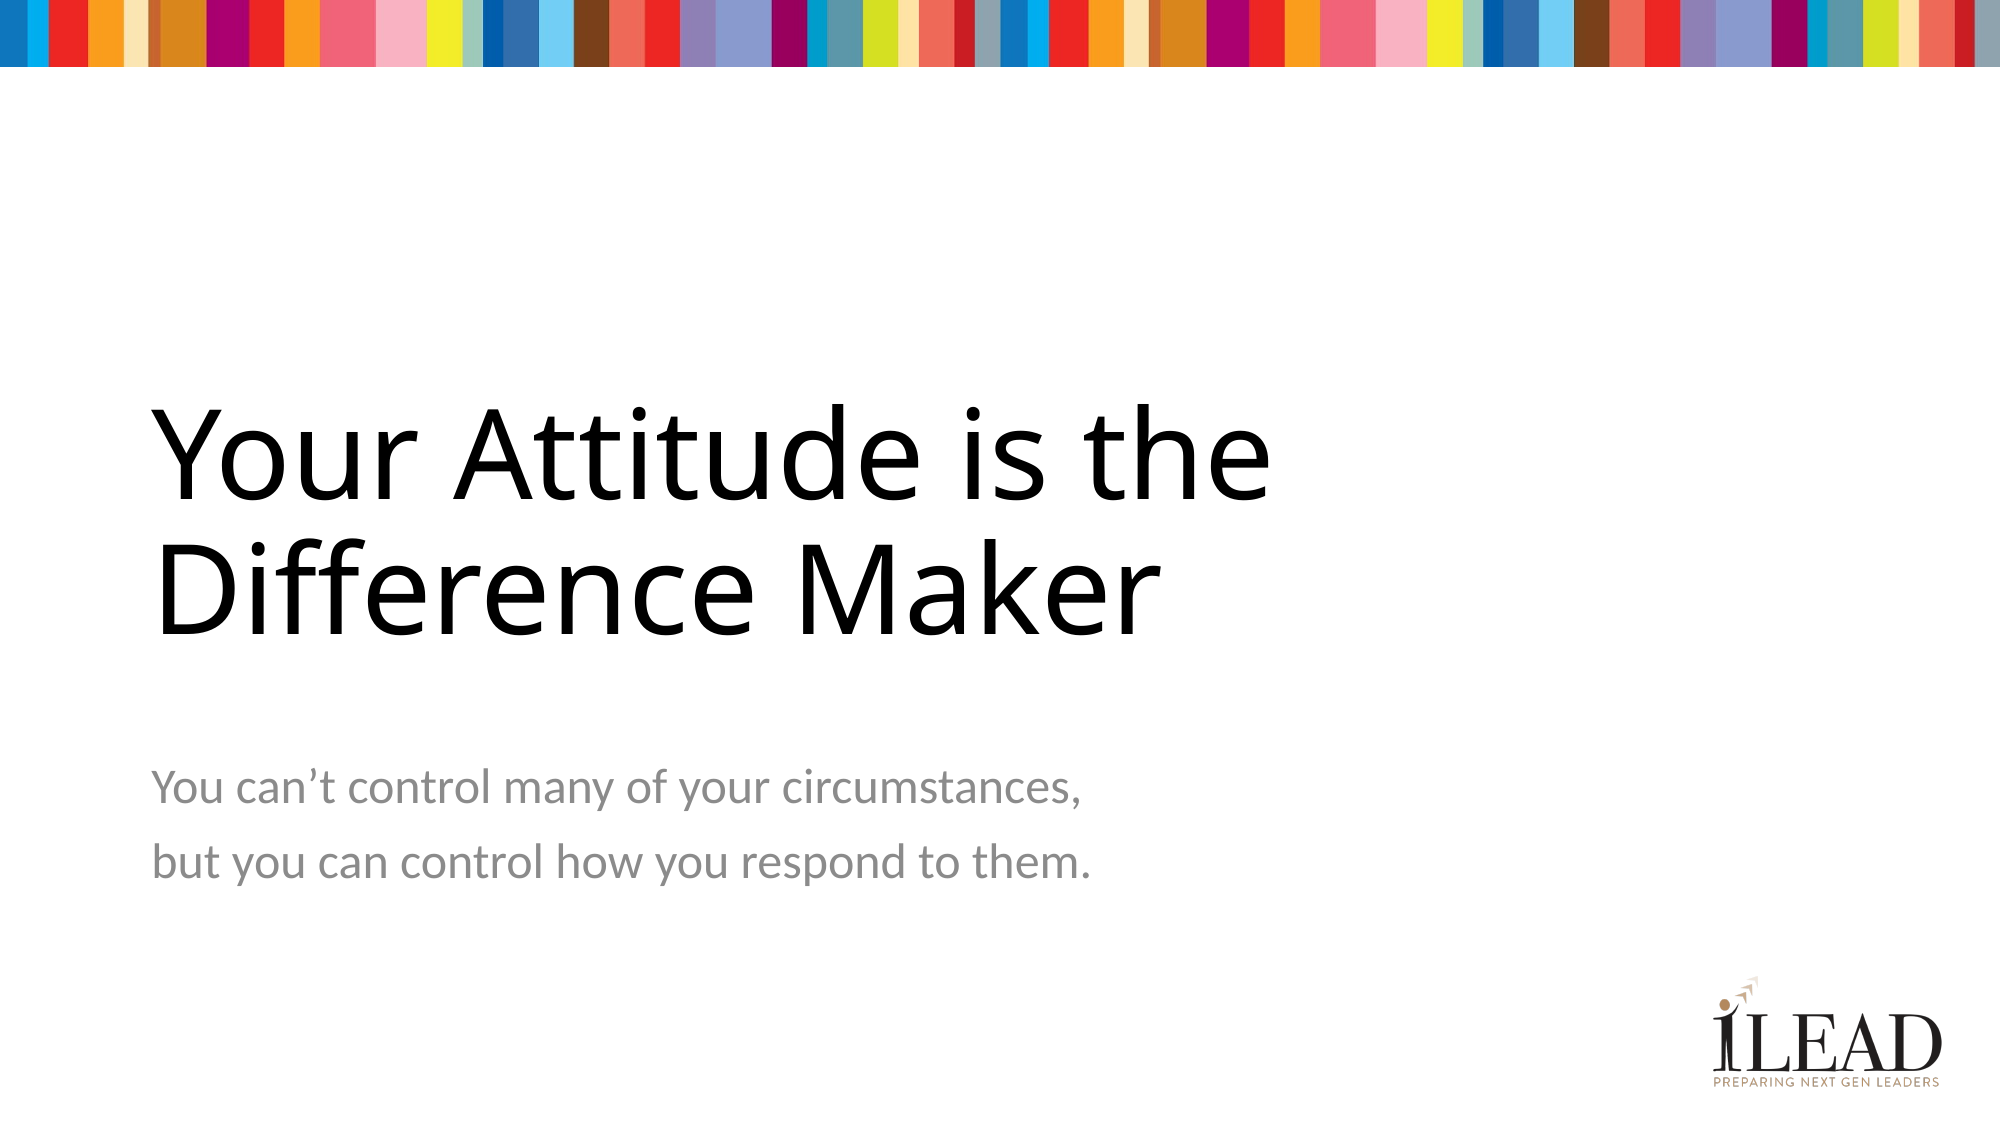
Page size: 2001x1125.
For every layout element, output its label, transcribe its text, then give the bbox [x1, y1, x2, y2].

title Your Attitude is the Difference Maker [136, 201, 1862, 670]
picture [0, 0, 26, 67]
picture [48, 0, 808, 67]
picture [1048, 0, 1808, 67]
picture [1709, 972, 1945, 1091]
list You can’t control many of your circumstances, but you can control how you respond to them. [136, 752, 1862, 999]
picture [828, 0, 1026, 67]
picture [1828, 0, 2000, 67]
